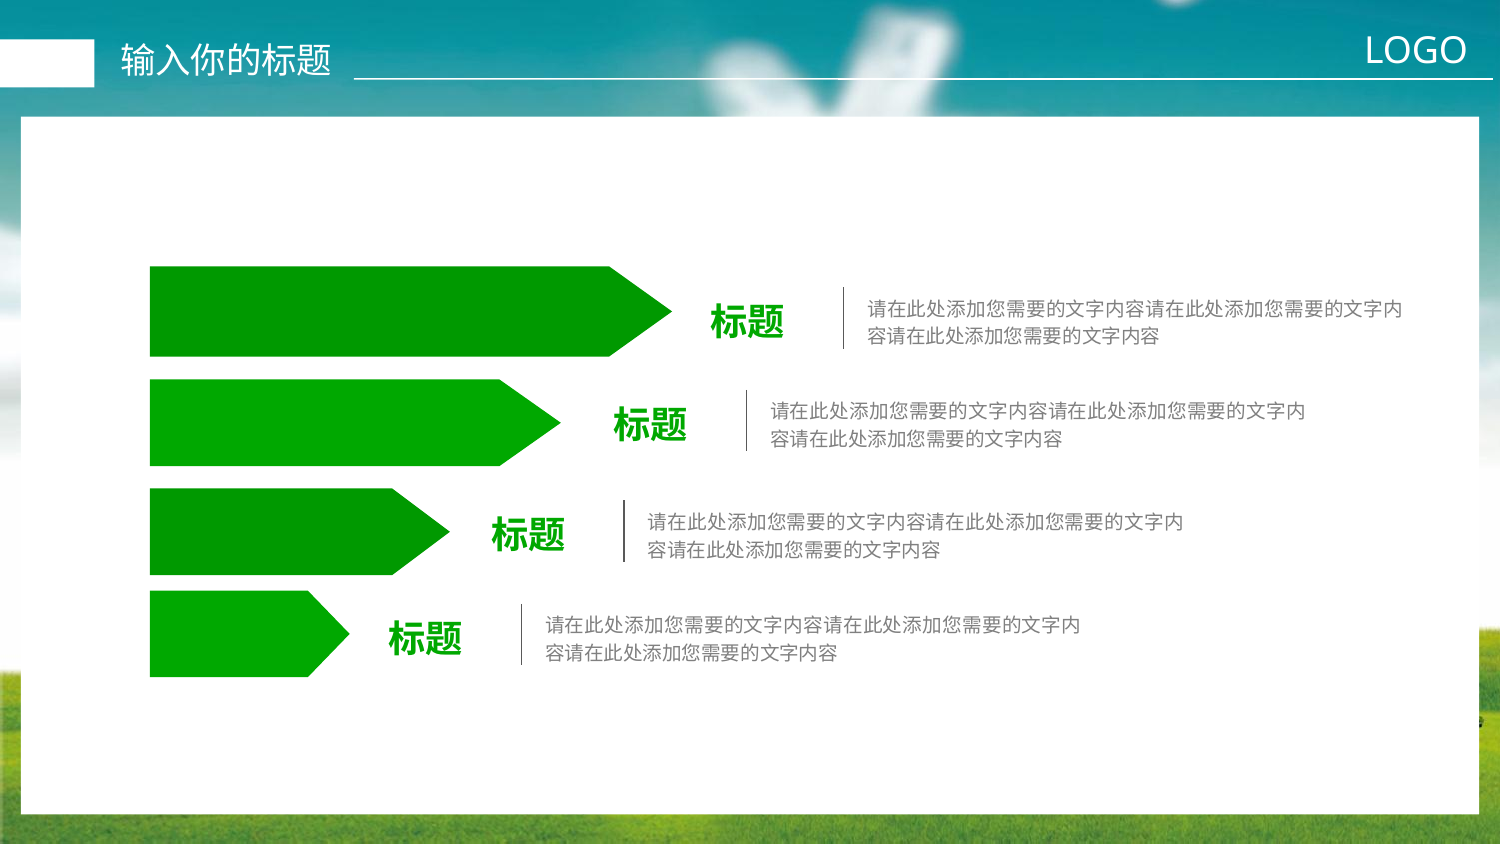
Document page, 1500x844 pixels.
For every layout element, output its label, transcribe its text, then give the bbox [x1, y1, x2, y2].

text_box 请在此处添加您需要的文字内容请在此处添加您需要的文字内容请在此处添加您需要的文字内容 [867, 292, 1403, 348]
text_box 请在此处添加您需要的文字内容请在此处添加您需要的文字内容请在此处添加您需要的文字内容 [770, 395, 1306, 451]
text_box [149, 590, 350, 678]
text_box [149, 488, 450, 576]
text_box [149, 379, 561, 467]
text_box 标题 [670, 291, 825, 351]
text_box 标题 [348, 607, 503, 667]
text_box 请在此处添加您需要的文字内容请在此处添加您需要的文字内容请在此处添加您需要的文字内容 [647, 506, 1184, 561]
picture [0, 0, 1500, 844]
text_box 标题 [451, 504, 606, 564]
text_box [149, 266, 673, 357]
text_box 标题 [573, 393, 728, 454]
text_box 请在此处添加您需要的文字内容请在此处添加您需要的文字内容请在此处添加您需要的文字内容 [545, 609, 1081, 665]
